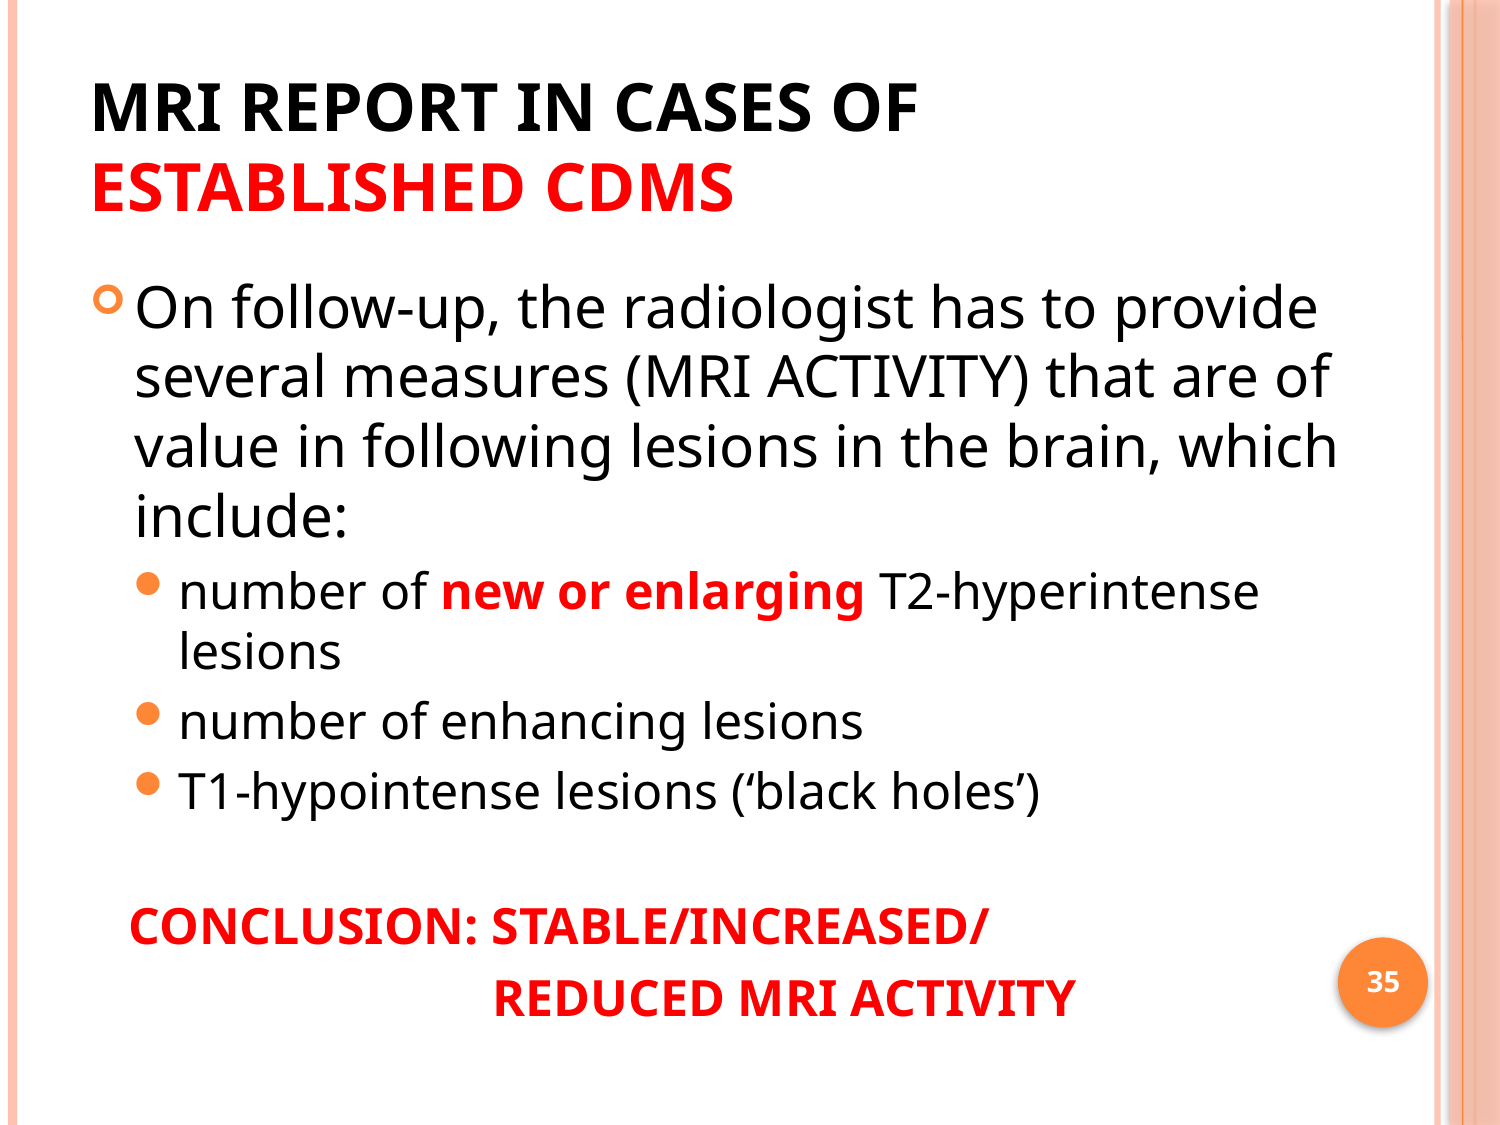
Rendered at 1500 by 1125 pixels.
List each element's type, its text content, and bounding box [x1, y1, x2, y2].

list On follow-up, the radiologist has to provide several measures (MRI ACTIVITY) that are of value in following lesions in the brain, which include: number of new or enlarging T2-hyperintense lesions number of enhancing lesions T1-hypointense lesions (‘black holes’) CONCLUSION: STABLE/INCREASED/ REDUCED MRI ACTIVITY [75, 262, 1403, 1062]
title MRI report in cases of established CDMS [75, 45, 1300, 233]
slide_number 35 [1333, 940, 1434, 1027]
